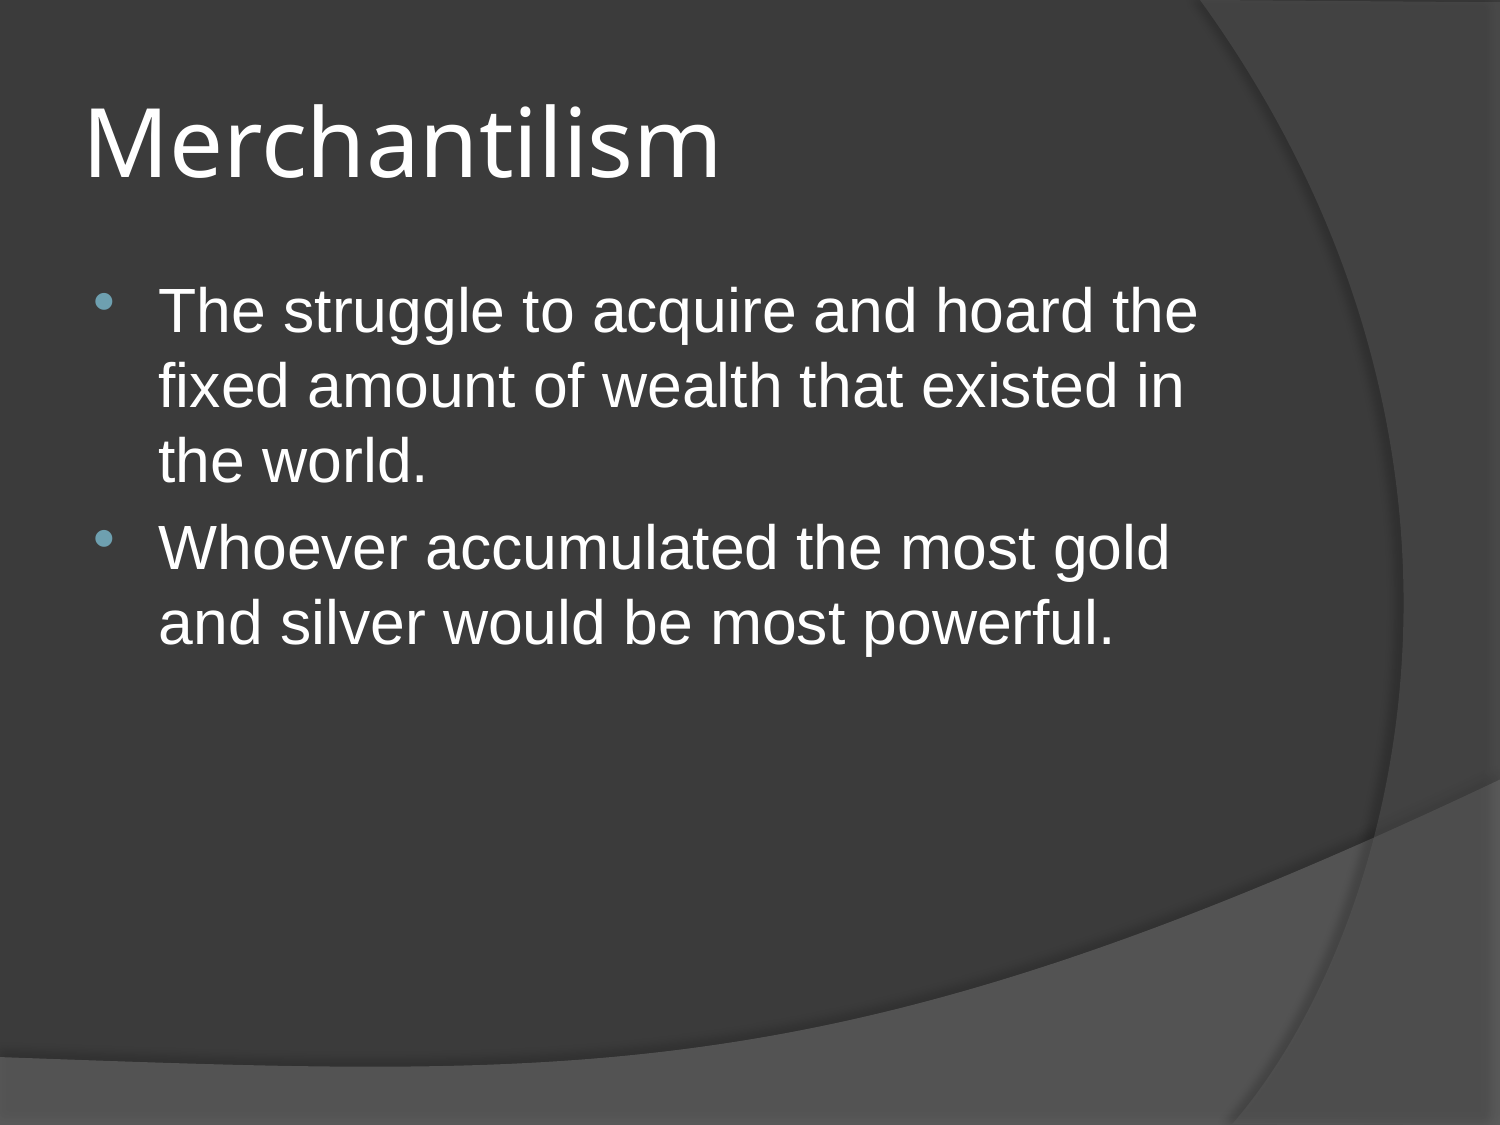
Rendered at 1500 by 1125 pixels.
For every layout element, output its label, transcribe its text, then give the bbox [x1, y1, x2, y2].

list The struggle to acquire and hoard the fixed amount of wealth that existed in the world. Whoever accumulated the most gold and silver would be most powerful. [75, 262, 1300, 1005]
title Merchantilism [75, 45, 1300, 233]
